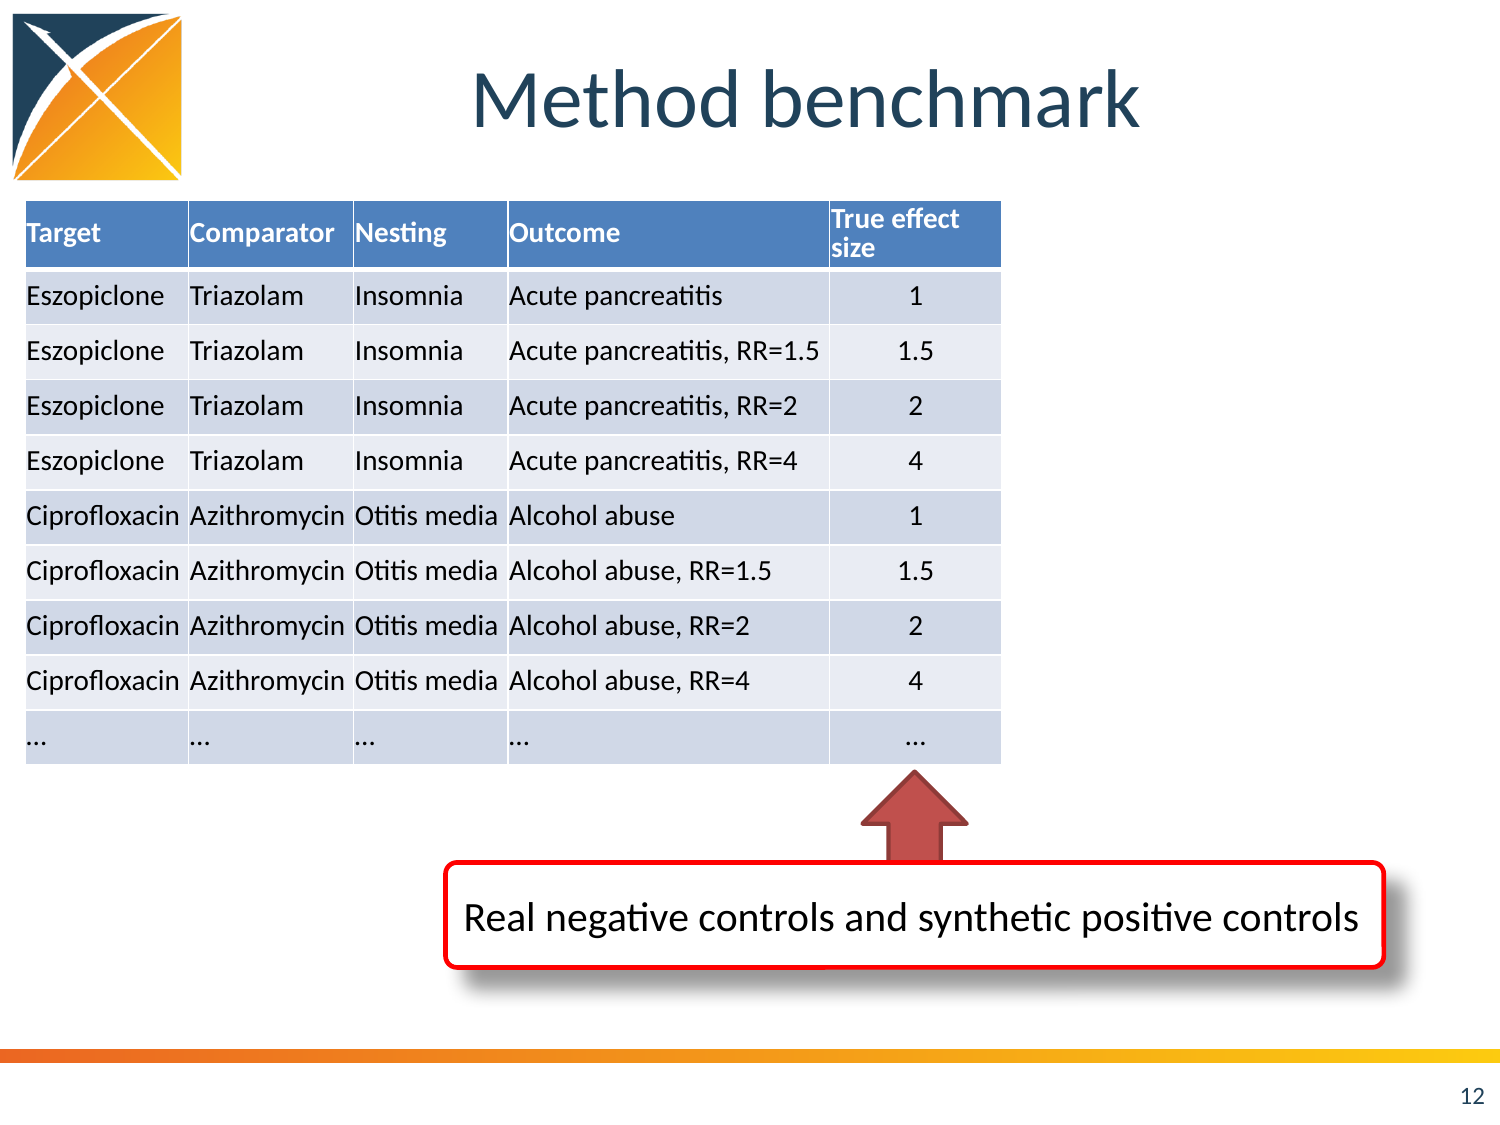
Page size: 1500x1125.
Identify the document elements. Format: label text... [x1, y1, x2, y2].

table_cell Ciprofloxacin [26, 491, 188, 544]
table_header Nesting [354, 201, 507, 267]
table_cell Insomnia [354, 380, 507, 434]
table_cell Ciprofloxacin [26, 656, 188, 709]
table_cell Triazolam [189, 436, 353, 489]
table_header True effect size [830, 201, 1001, 267]
table_cell Acute pancreatitis, RR=1.5 [509, 325, 829, 379]
table_cell Eszopiclone [26, 325, 188, 379]
table_cell 2 [830, 601, 1001, 654]
table_cell … [830, 711, 1001, 764]
table_cell Eszopiclone [26, 436, 188, 489]
text_box Real negative controls and synthetic positive controls [443, 860, 1386, 970]
table_header Comparator [189, 201, 353, 267]
table_cell Alcohol abuse, RR=4 [509, 656, 829, 709]
table_cell 1.5 [830, 325, 1001, 379]
table_cell Triazolam [189, 325, 353, 379]
table_cell Ciprofloxacin [26, 546, 188, 599]
table_cell 4 [830, 436, 1001, 489]
table_cell Azithromycin [189, 546, 353, 599]
table_cell 1 [830, 272, 1001, 324]
table_cell Azithromycin [189, 656, 353, 709]
table_cell Azithromycin [189, 601, 353, 654]
table_cell … [354, 711, 507, 764]
table_cell Acute pancreatitis [509, 272, 829, 324]
table_cell Ciprofloxacin [26, 601, 188, 654]
table_header Target [26, 201, 188, 267]
table_cell … [509, 711, 829, 764]
table_cell Triazolam [189, 272, 353, 324]
table_cell Alcohol abuse [509, 491, 829, 544]
table_cell Otitis media [354, 656, 507, 709]
table_cell Otitis media [354, 601, 507, 654]
table_cell Acute pancreatitis, RR=4 [509, 436, 829, 489]
table_cell Triazolam [189, 380, 353, 434]
title Method benchmark [187, 24, 1425, 163]
table_cell Otitis media [354, 546, 507, 599]
table_cell Alcohol abuse, RR=2 [509, 601, 829, 654]
table_cell … [189, 711, 353, 764]
slide_number 12 [1149, 1065, 1500, 1125]
table_cell Alcohol abuse, RR=1.5 [509, 546, 829, 599]
table_cell 1 [830, 491, 1001, 544]
table_cell 4 [830, 656, 1001, 709]
table_cell 1.5 [830, 546, 1001, 599]
table_cell Acute pancreatitis, RR=2 [509, 380, 829, 434]
table_cell … [26, 711, 188, 764]
table_cell 2 [830, 380, 1001, 434]
table_cell Insomnia [354, 272, 507, 324]
table_cell Eszopiclone [26, 272, 188, 324]
table_cell Otitis media [354, 491, 507, 544]
table_header Outcome [509, 201, 829, 267]
table_cell Eszopiclone [26, 380, 188, 434]
text_box [860, 769, 969, 860]
picture [0, 0, 206, 200]
table_cell Azithromycin [189, 491, 353, 544]
table_cell Insomnia [354, 436, 507, 489]
table_cell Insomnia [354, 325, 507, 379]
